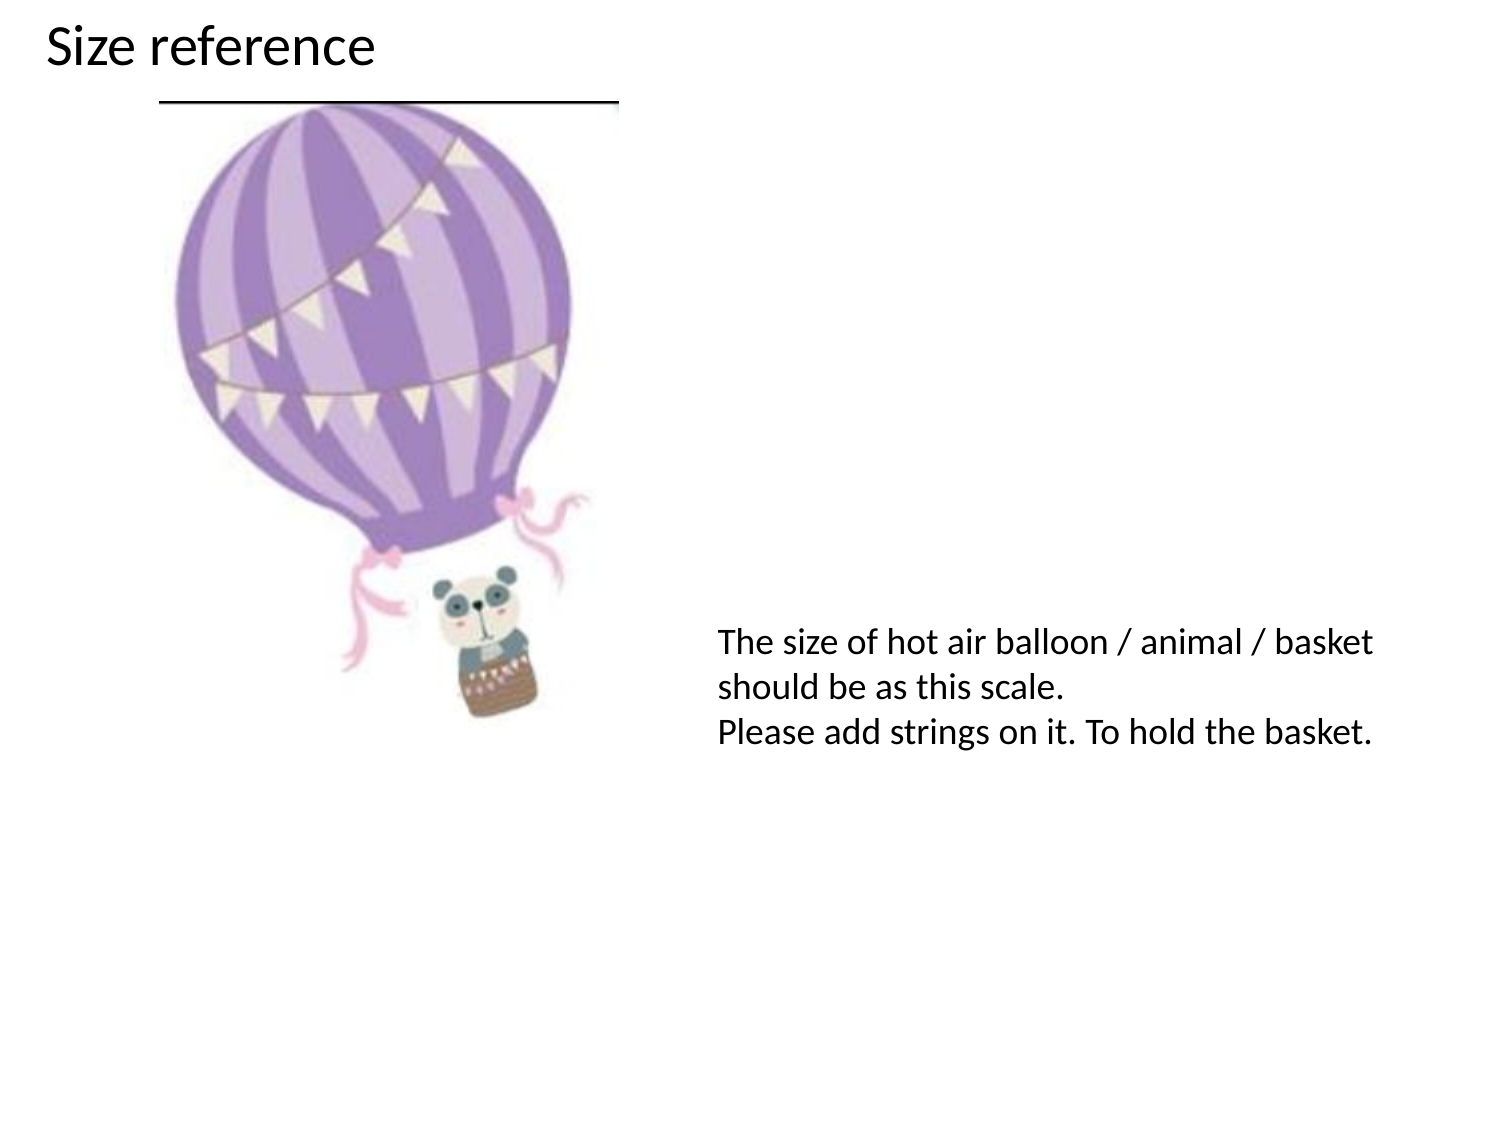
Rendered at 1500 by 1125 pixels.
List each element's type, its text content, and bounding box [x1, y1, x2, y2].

picture [159, 101, 620, 729]
text_box Size reference [31, 0, 391, 85]
text_box The size of hot air balloon / animal / basket should be as this scale. Please add strings on it. To hold the basket. [702, 609, 1453, 760]
